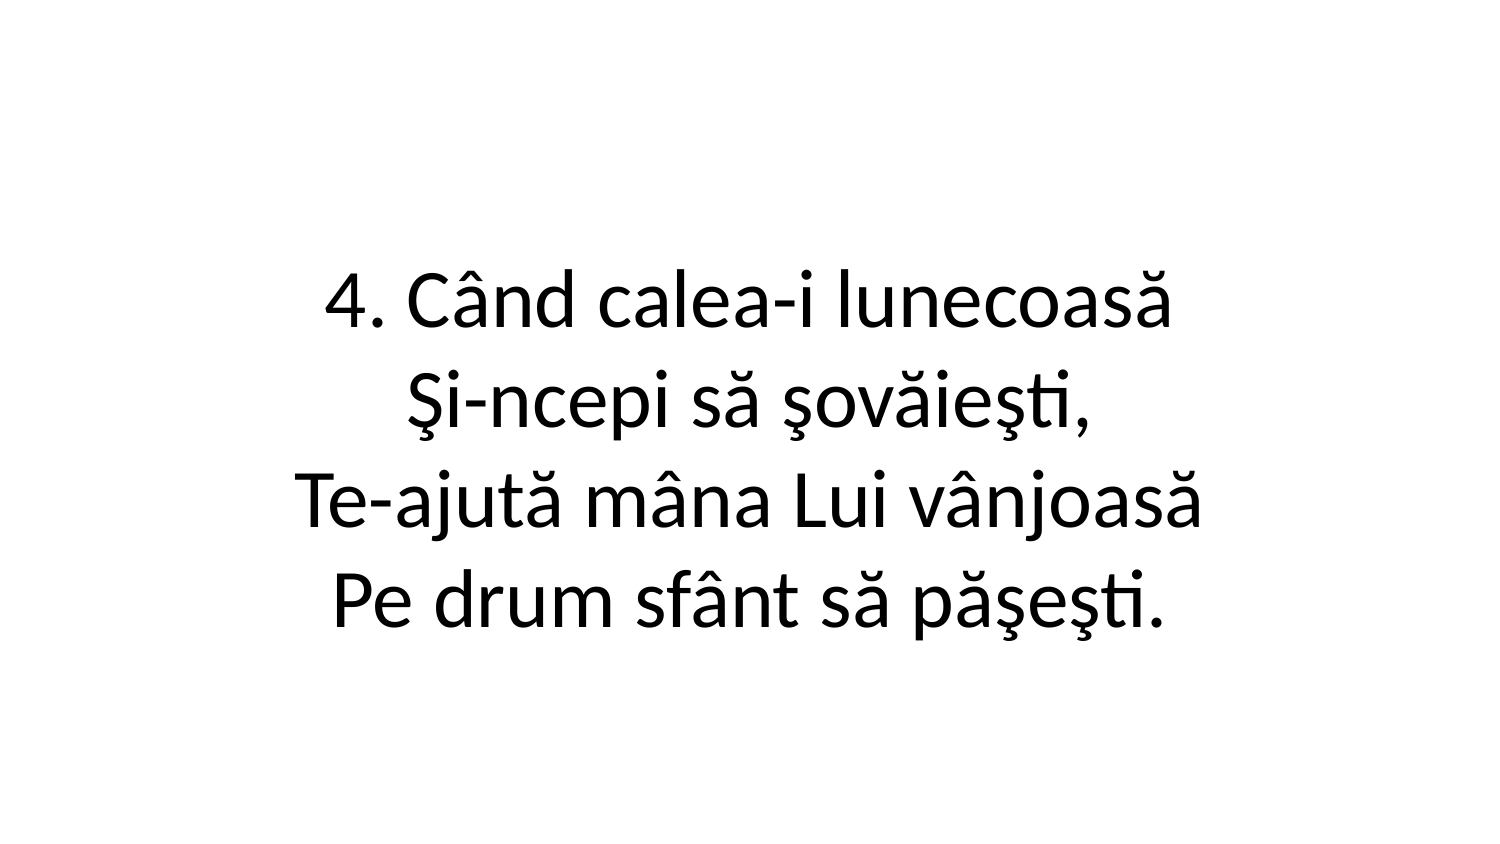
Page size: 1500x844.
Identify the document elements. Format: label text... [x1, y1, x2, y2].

text_box 4. Când calea-i lunecoasă Şi-ncepi să şovăieşti, Te-ajută mâna Lui vânjoasă Pe drum sfânt să păşeşti. [279, 192, 1221, 652]
